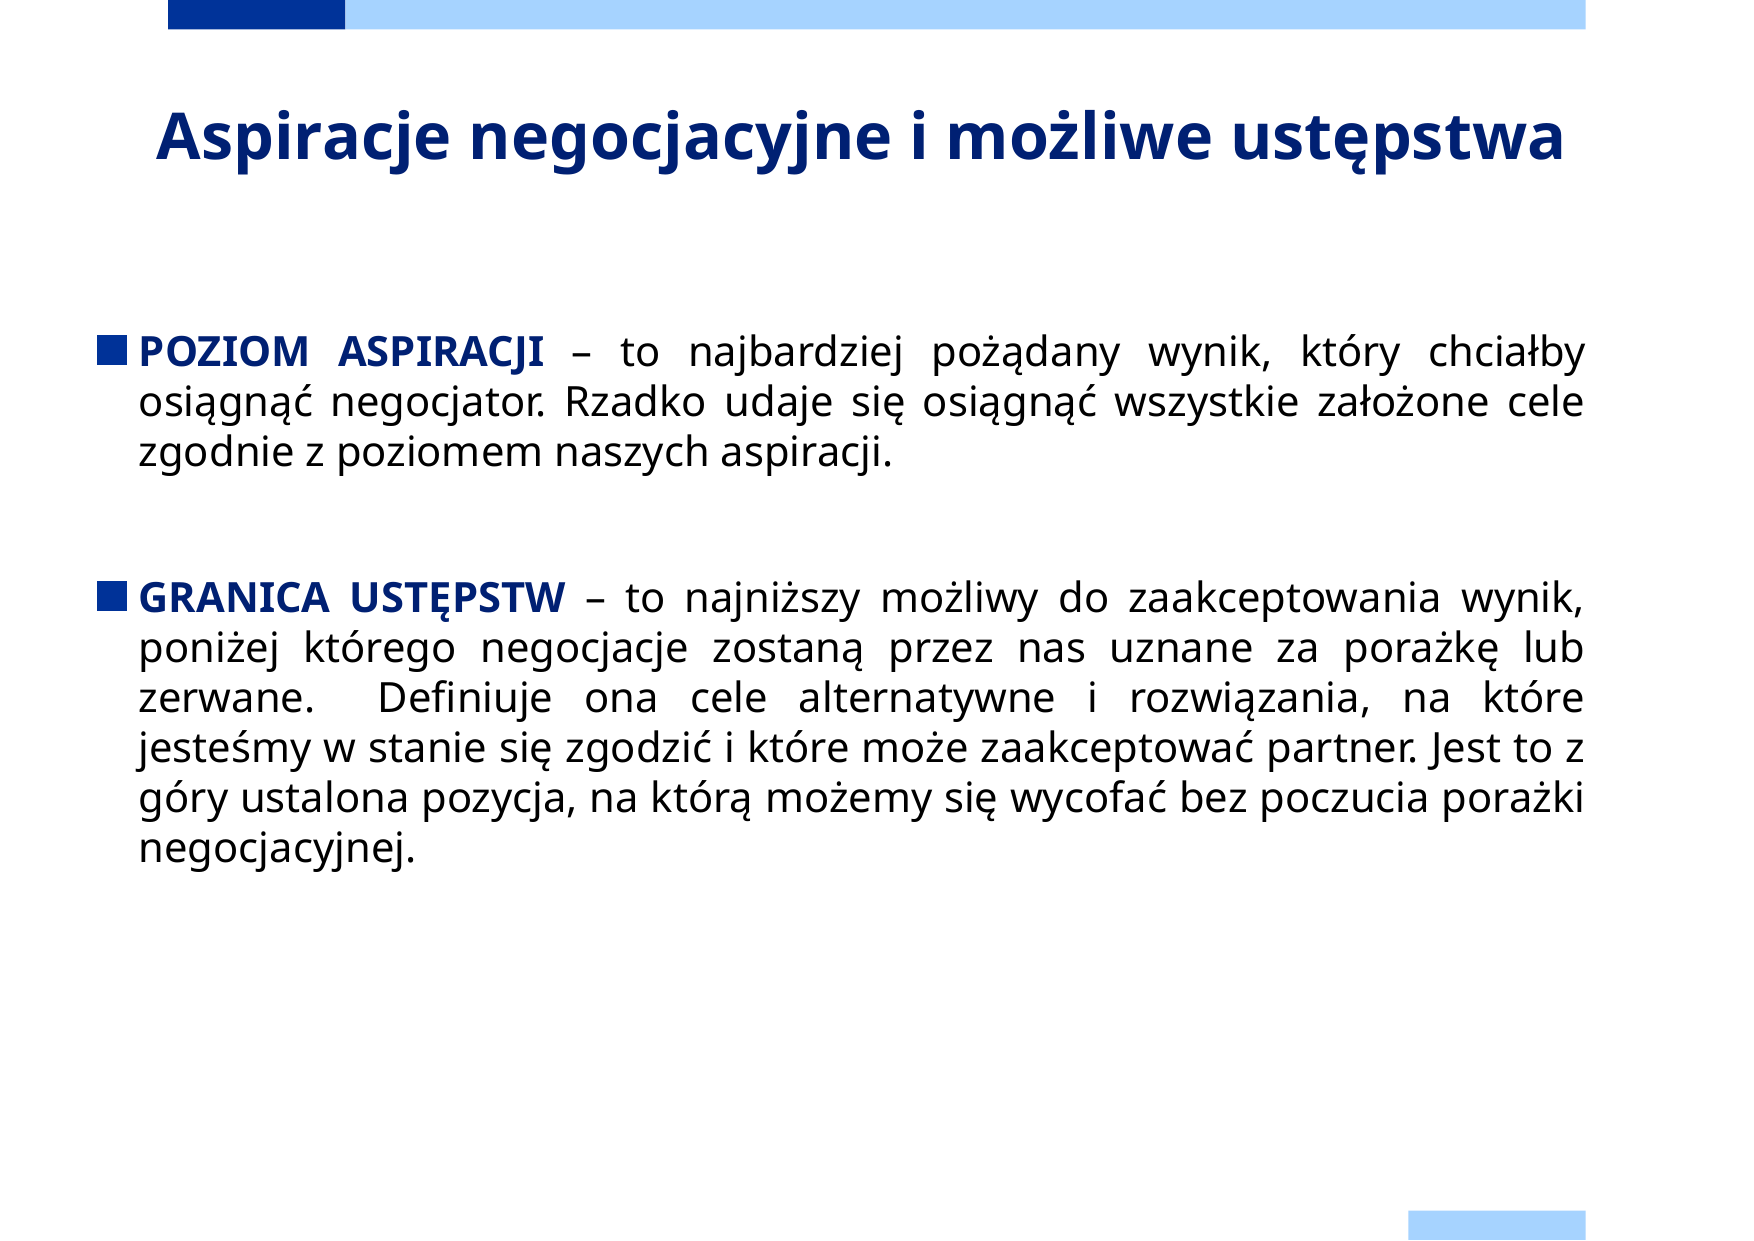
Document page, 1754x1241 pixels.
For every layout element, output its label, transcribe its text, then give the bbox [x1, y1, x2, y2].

list POZIOM ASPIRACJI – to najbardziej pożądany wynik, który chciałby osiągnąć negocjator. Rzadko udaje się osiągnąć wszystkie założone cele zgodnie z poziomem naszych aspiracji. GRANICA USTĘPSTW – to najniższy możliwy do zaakceptowania wynik, poniżej którego negocjacje zostaną przez nas uznane za porażkę lub zerwane. Definiuje ona cele alternatywne i rozwiązania, na które jesteśmy w stanie się zgodzić i które może zaakceptować partner. Jest to z góry ustalona pozycja, na którą możemy się wycofać bez poczucia porażki negocjacyjnej. [97, 324, 1586, 1093]
picture [97, 335, 127, 365]
title Aspiracje negocjacyjne i możliwe ustępstwa [156, 100, 1574, 278]
picture [97, 581, 127, 611]
